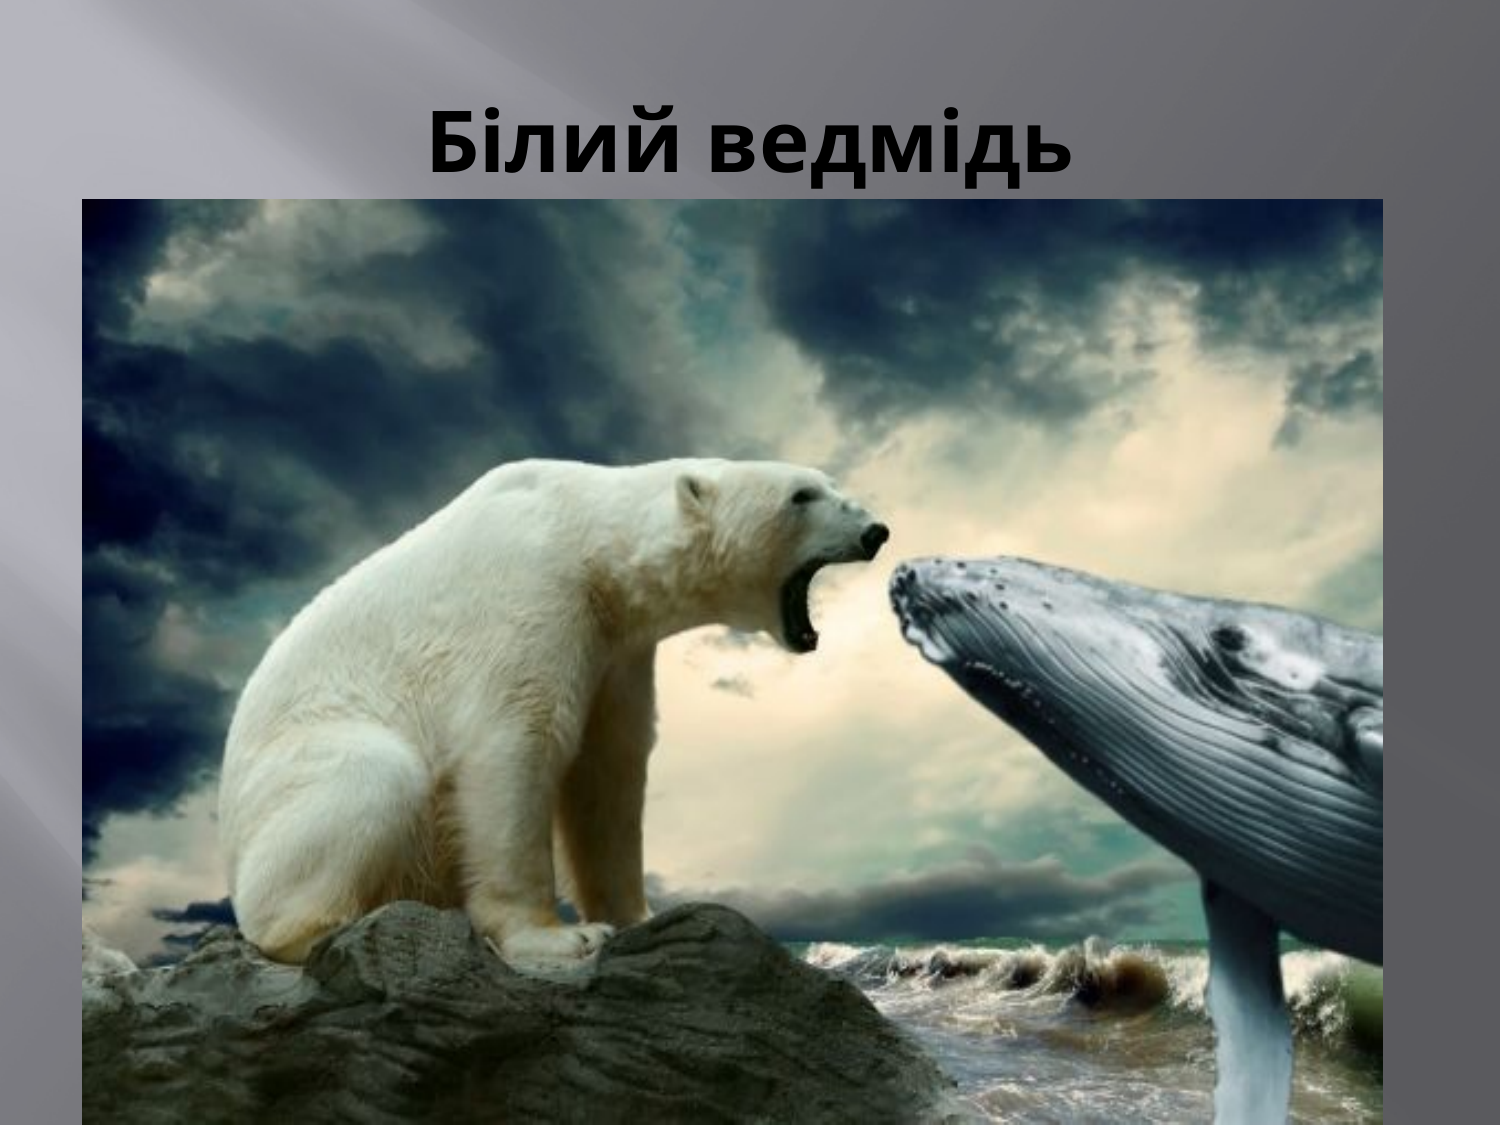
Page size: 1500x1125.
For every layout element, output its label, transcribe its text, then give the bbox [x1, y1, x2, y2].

title Білий ведмідь [75, 45, 1425, 233]
picture [81, 198, 1384, 1125]
